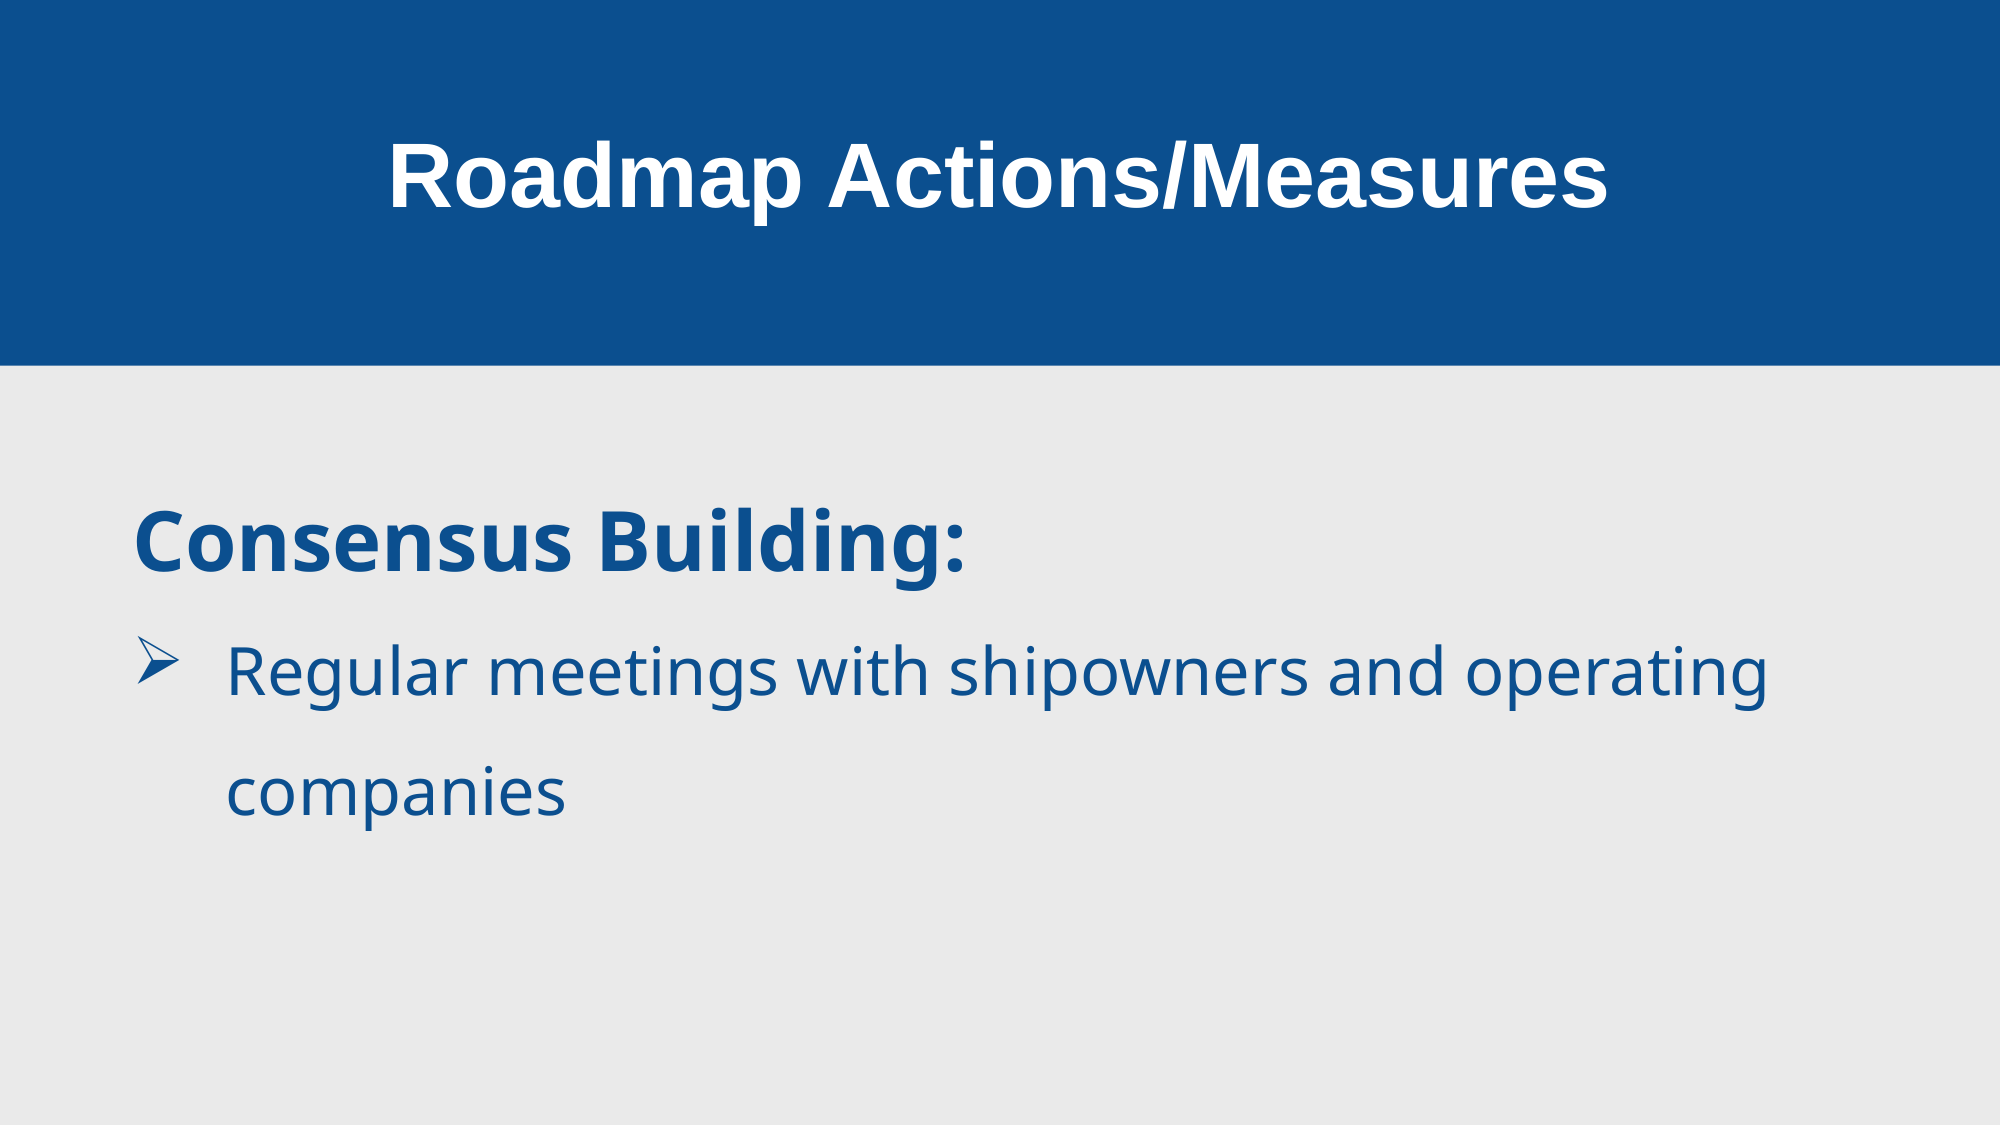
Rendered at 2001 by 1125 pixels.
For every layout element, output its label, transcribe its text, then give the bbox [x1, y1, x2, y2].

text_box Roadmap Actions/Measures [104, 150, 1896, 227]
text_box [0, 364, 2000, 1125]
text_box Consensus Building: Regular meetings with shipowners and operating companies [117, 431, 1908, 836]
